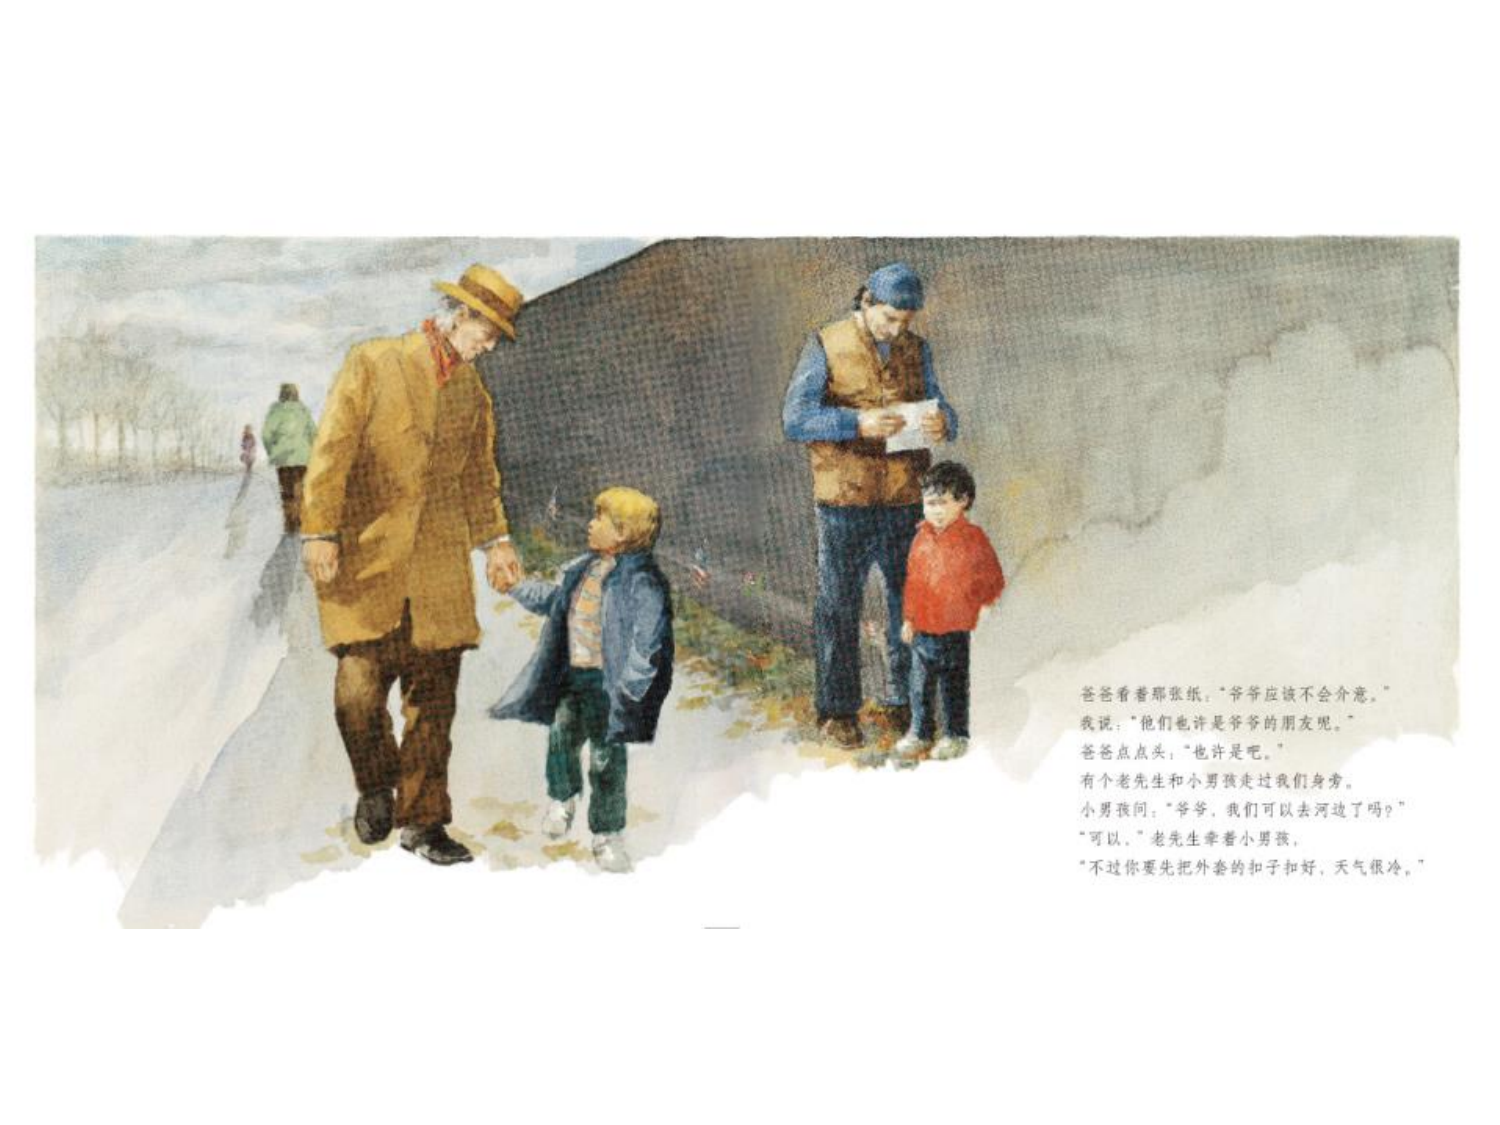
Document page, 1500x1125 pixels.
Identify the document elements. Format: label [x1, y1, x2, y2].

picture [0, 196, 1500, 929]
